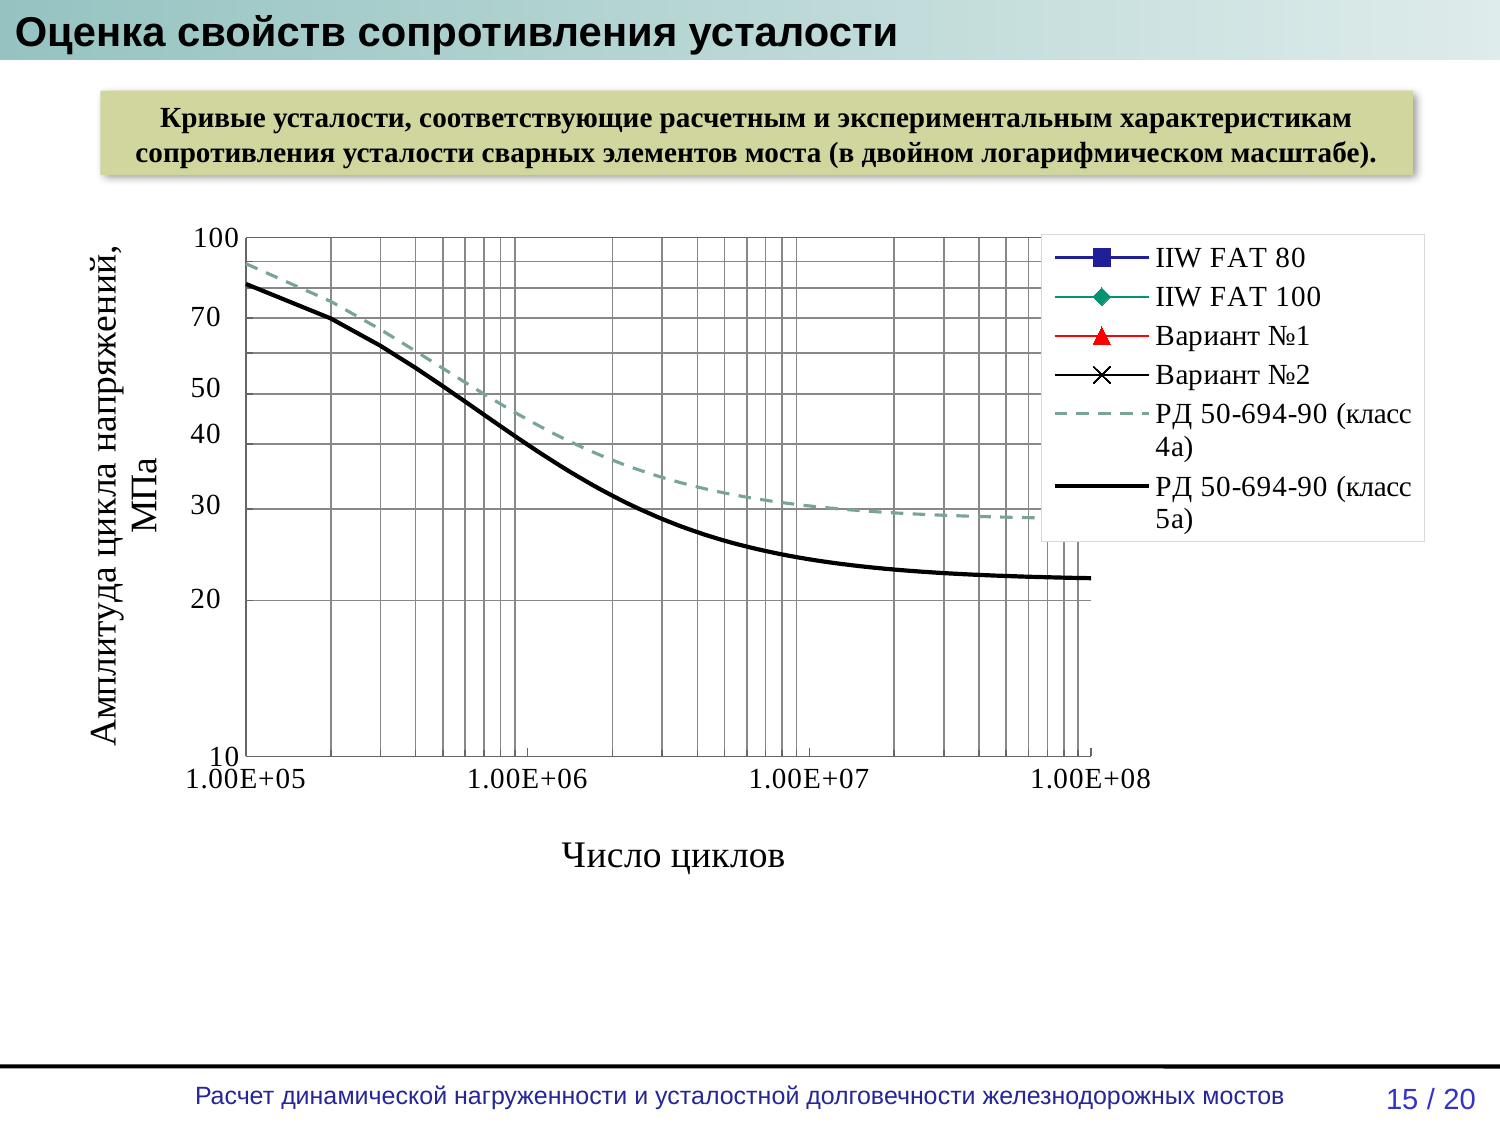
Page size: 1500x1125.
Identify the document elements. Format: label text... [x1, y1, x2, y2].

text_box Кривые усталости, соответствующие расчетным и экспериментальным характеристикам сопротивления усталости сварных элементов моста (в двойном логарифмическом масштабе). [100, 90, 1413, 176]
chart [70, 198, 1430, 891]
text_box [0, 0, 1500, 75]
